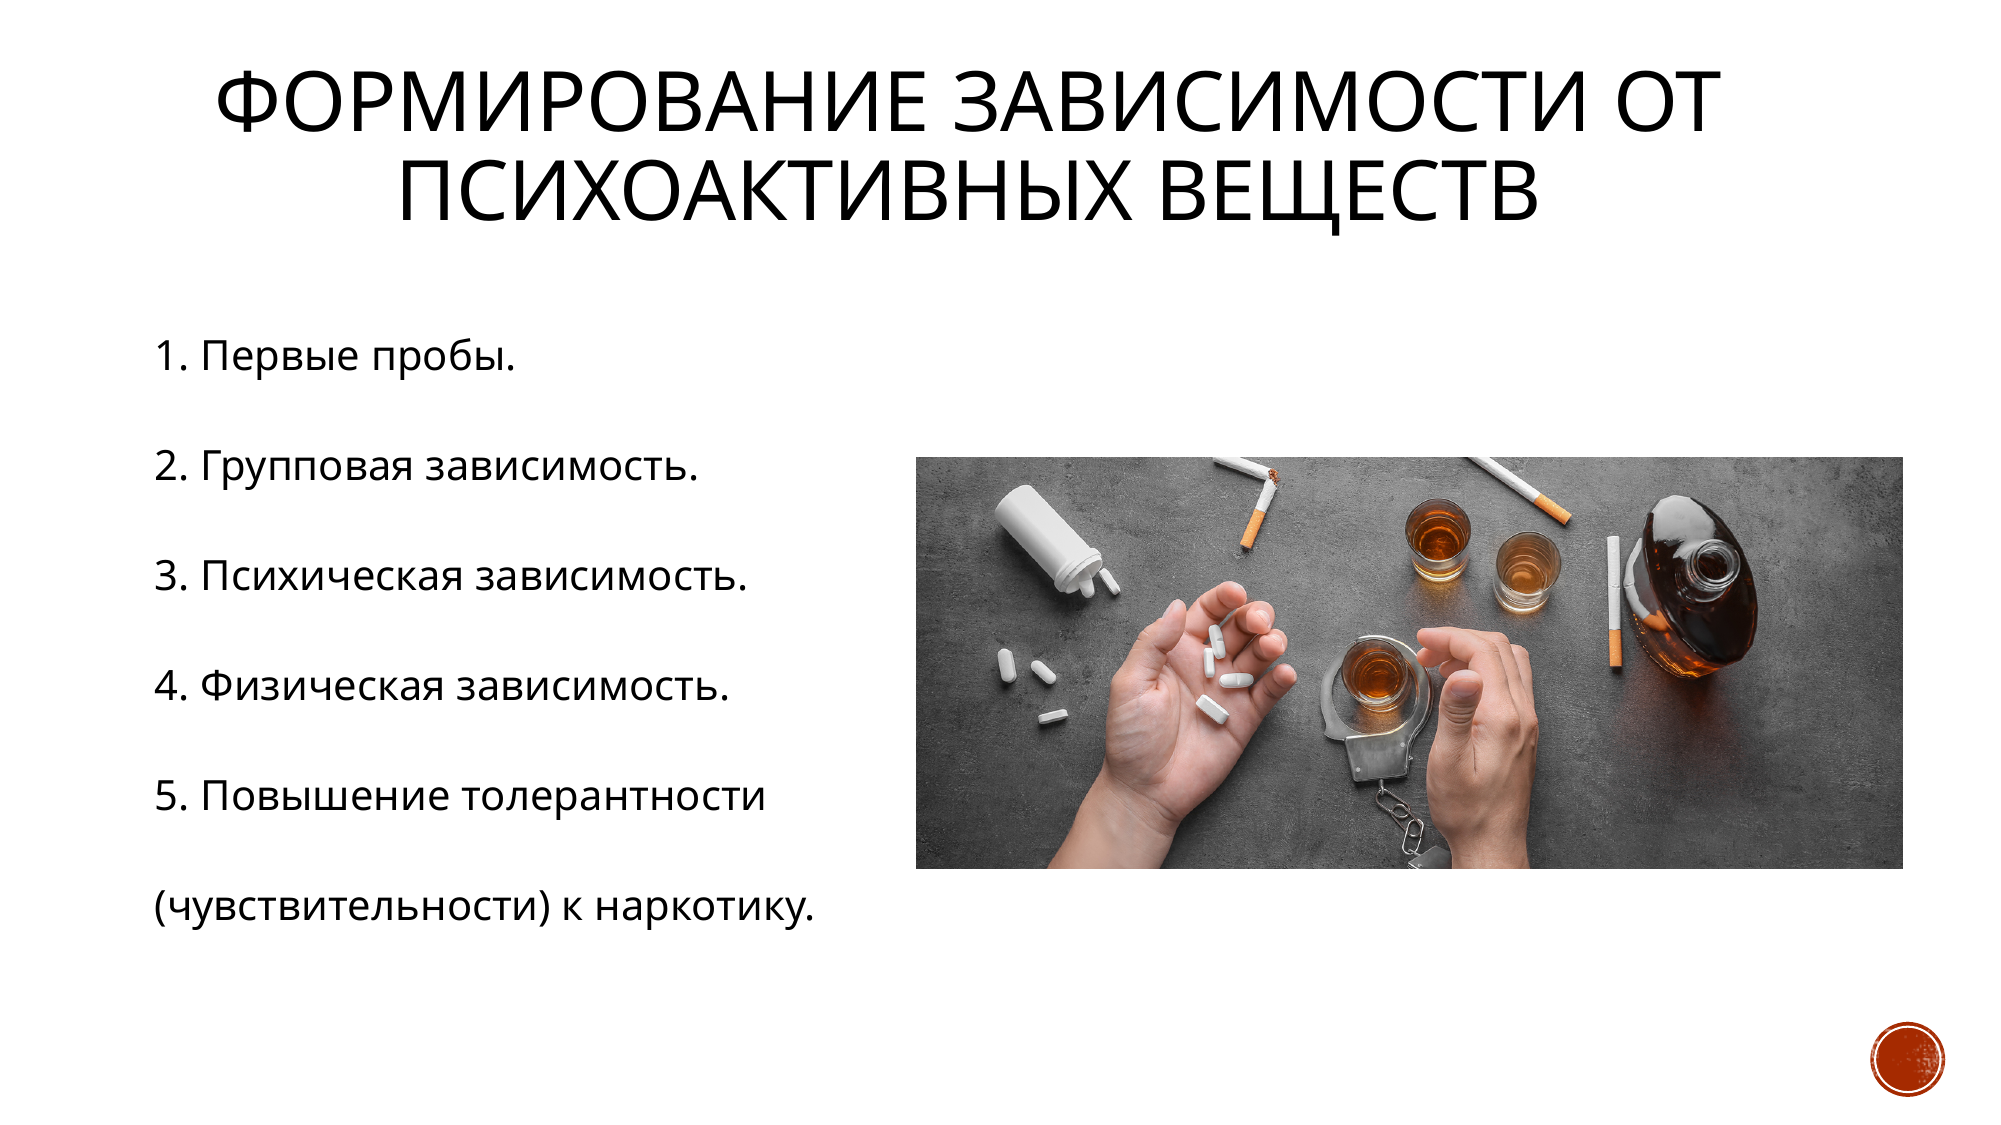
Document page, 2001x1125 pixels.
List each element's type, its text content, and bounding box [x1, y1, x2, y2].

list 1. Первые пробы. 2. Групповая зависимость. 3. Психическая зависимость. 4. Физическая зависимость. 5. Повышение толерантности (чувствительности) к наркотику. [139, 286, 1365, 1125]
title Формирование зависимости от психоактивных веществ [107, 22, 1830, 286]
picture [916, 457, 1903, 869]
